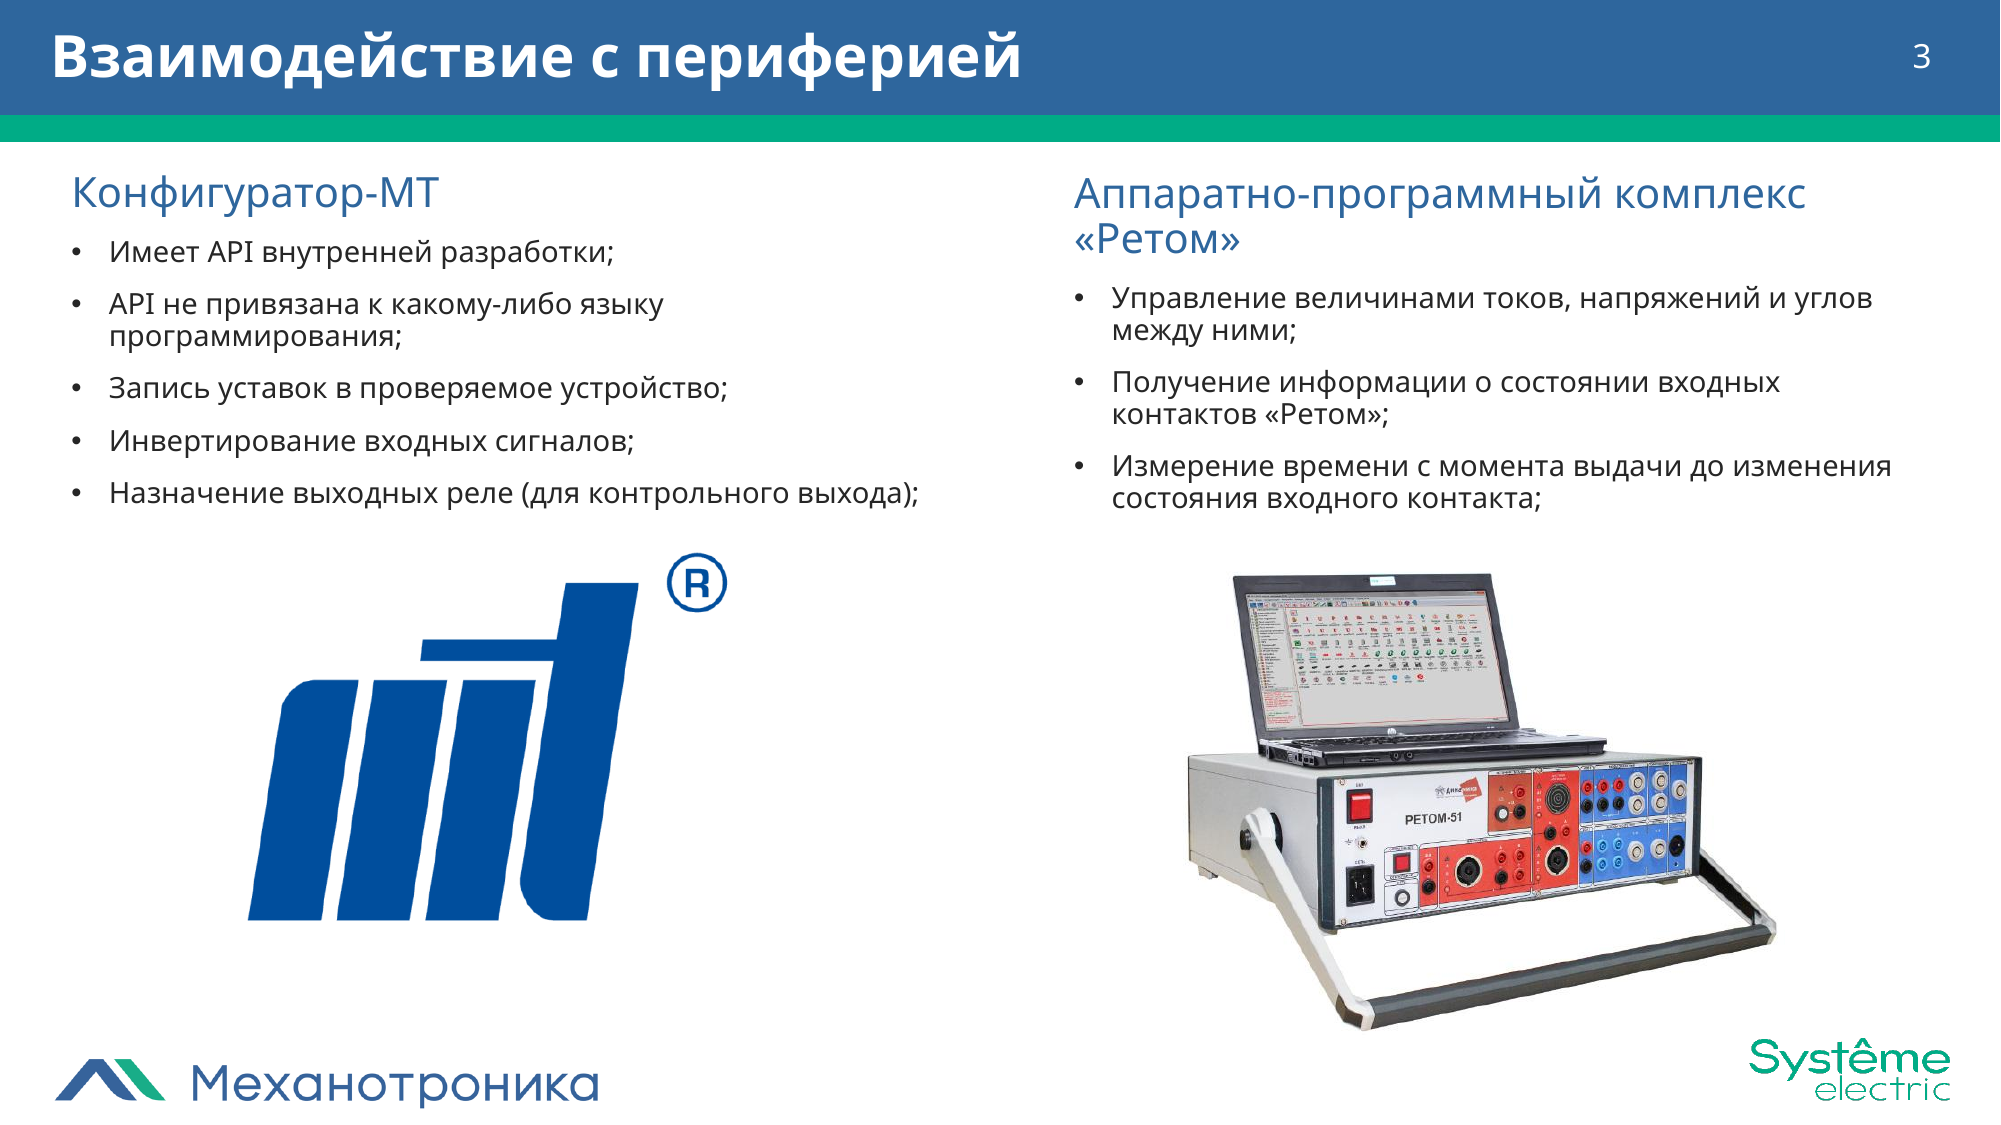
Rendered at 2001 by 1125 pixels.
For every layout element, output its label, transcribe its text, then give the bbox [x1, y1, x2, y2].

list Конфигуратор-МТ Имеет API внутренней разработки; API не привязана к какому-либо языку программирования; Запись уставок в проверяемое устройство; Инвертирование входных сигналов; Назначение выходных реле (для контрольного выхода); [56, 163, 941, 589]
text_box Аппаратно-программный комплекс «Ретом» Управление величинами токов, напряжений и углов между ними; Получение информации о состоянии входных контактов «Ретом»; Измерение времени с момента выдачи до изменения состояния входного контакта; [1059, 165, 1944, 529]
picture [1068, 528, 1785, 1017]
picture [100, 423, 772, 1017]
text_box [0, 115, 2000, 142]
slide_number 3 [1846, 33, 1947, 84]
title Взаимодействие с периферией [0, 0, 2000, 115]
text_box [49, 1017, 1956, 1121]
